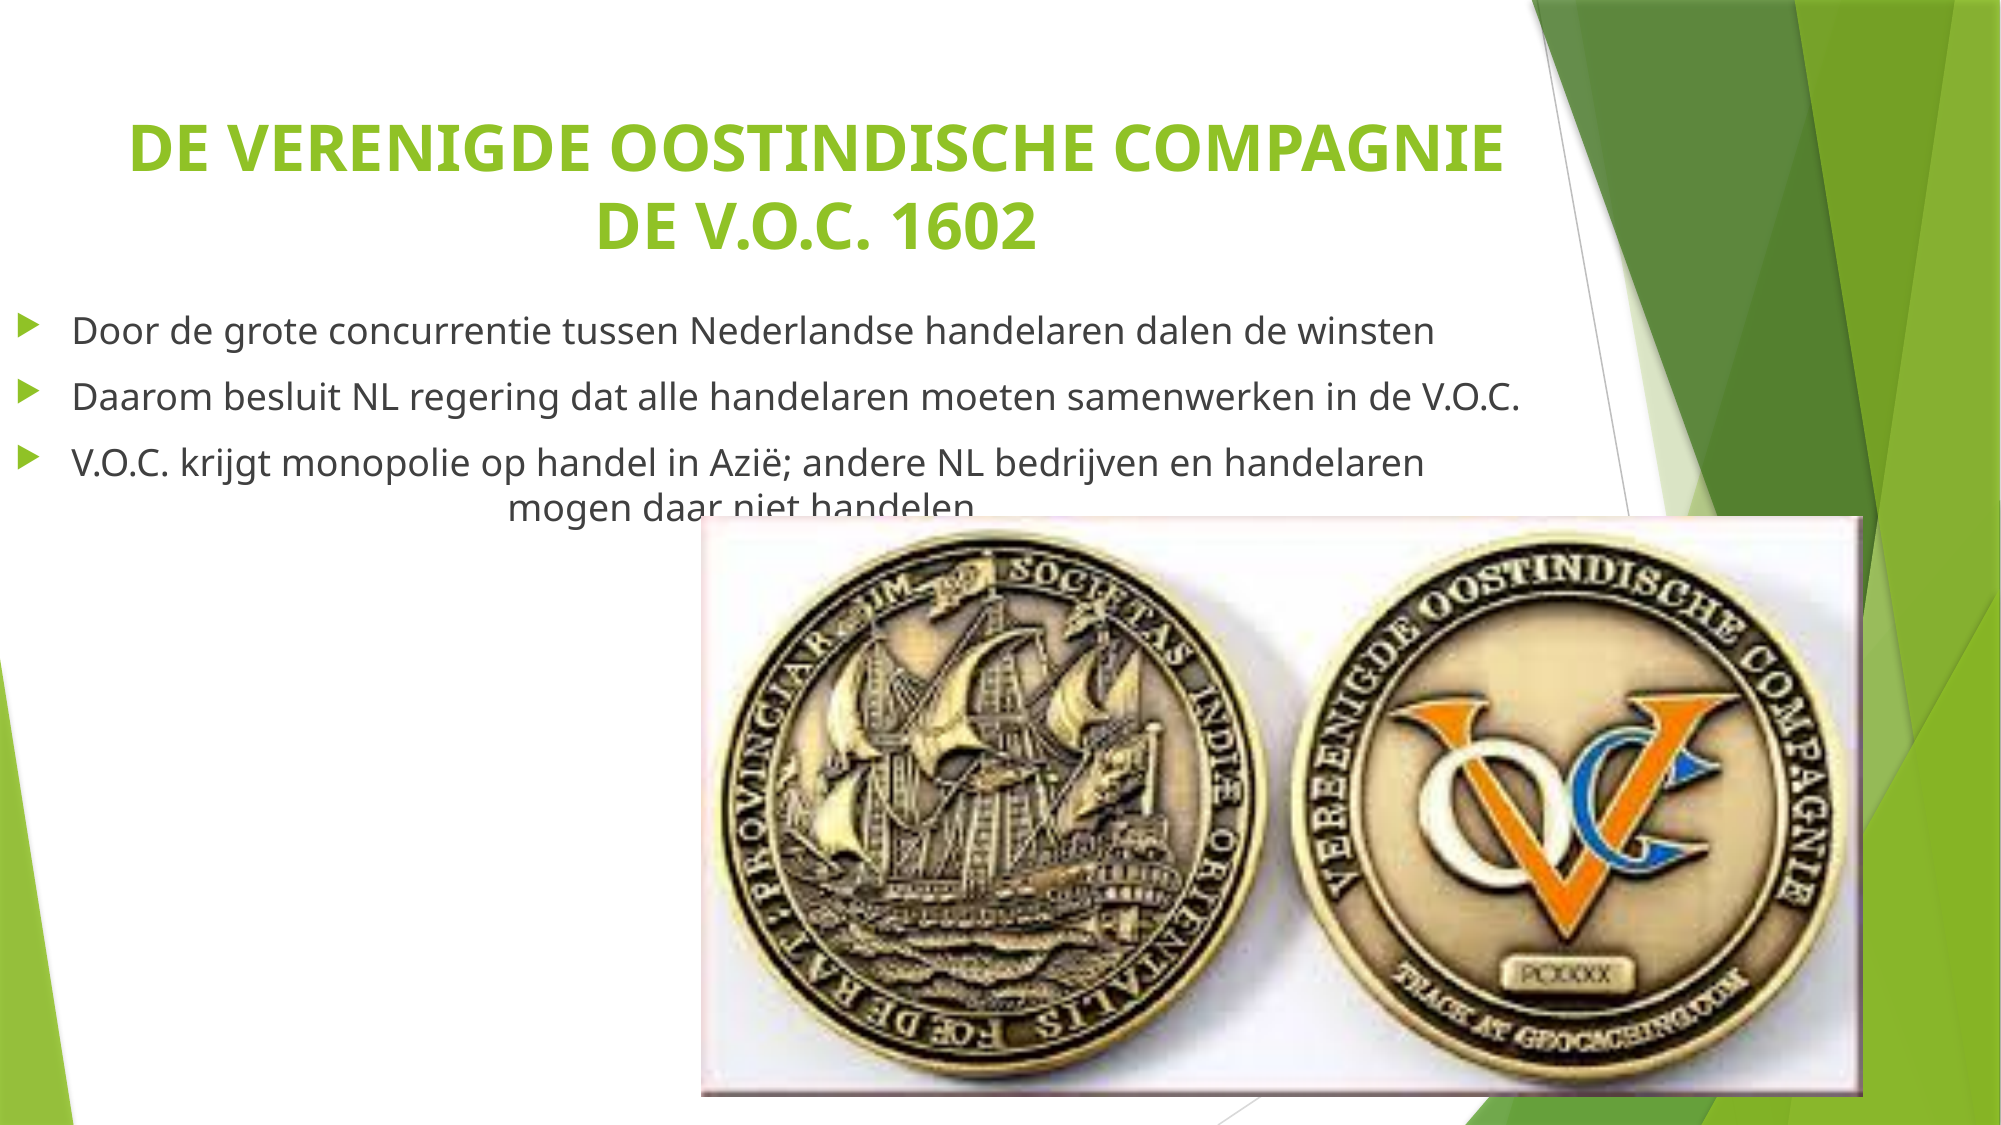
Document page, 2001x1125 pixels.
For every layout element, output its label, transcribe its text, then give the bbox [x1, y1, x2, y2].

title DE VERENIGDE OOSTINDISCHE COMPAGNIE DE V.O.C. 1602 [111, 99, 1522, 299]
list Door de grote concurrentie tussen Nederlandse handelaren dalen de winsten Daarom besluit NL regering dat alle handelaren moeten samenwerken in de V.O.C. V.O.C. krijgt monopolie op handel in Azië; andere NL bedrijven en handelaren mogen daar niet handelen [0, 299, 2000, 1014]
picture [700, 515, 1864, 1098]
